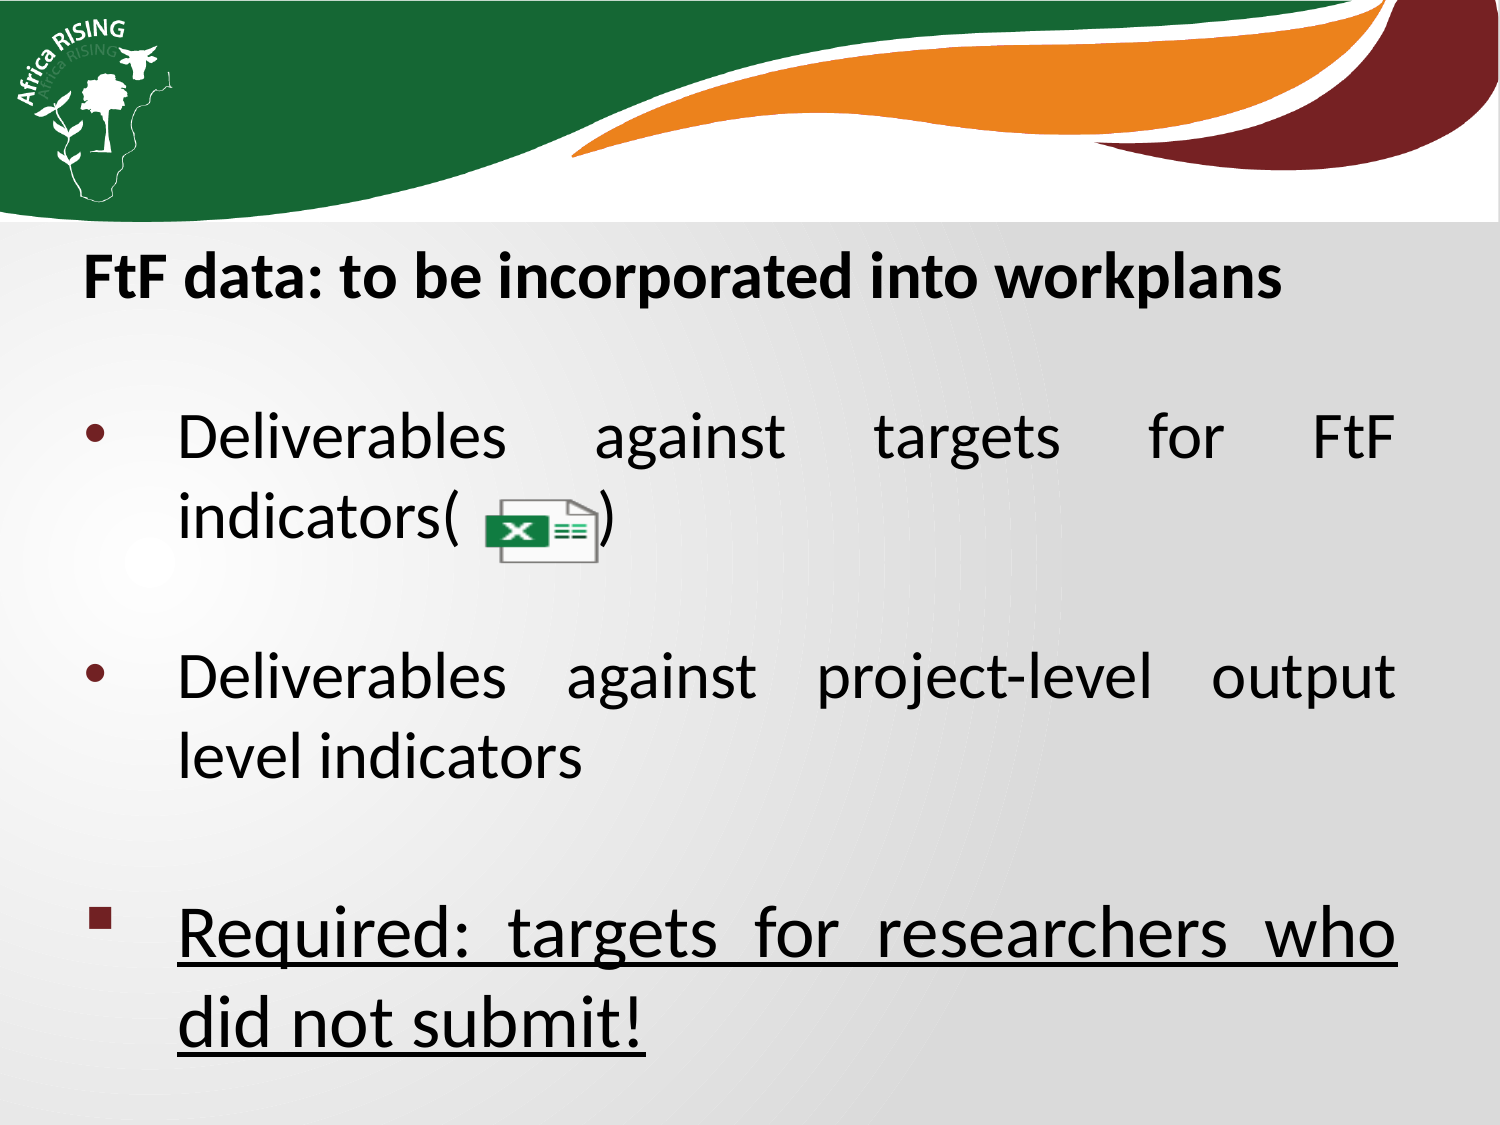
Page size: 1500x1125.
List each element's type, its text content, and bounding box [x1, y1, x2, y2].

list FtF data: to be incorporated into workplans Deliverables against targets for FtF indicators( ) Deliverables against project-level output level indicators Required: targets for researchers who did not submit! [50, 224, 1413, 401]
picture [0, 0, 1499, 222]
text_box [463, 496, 636, 679]
